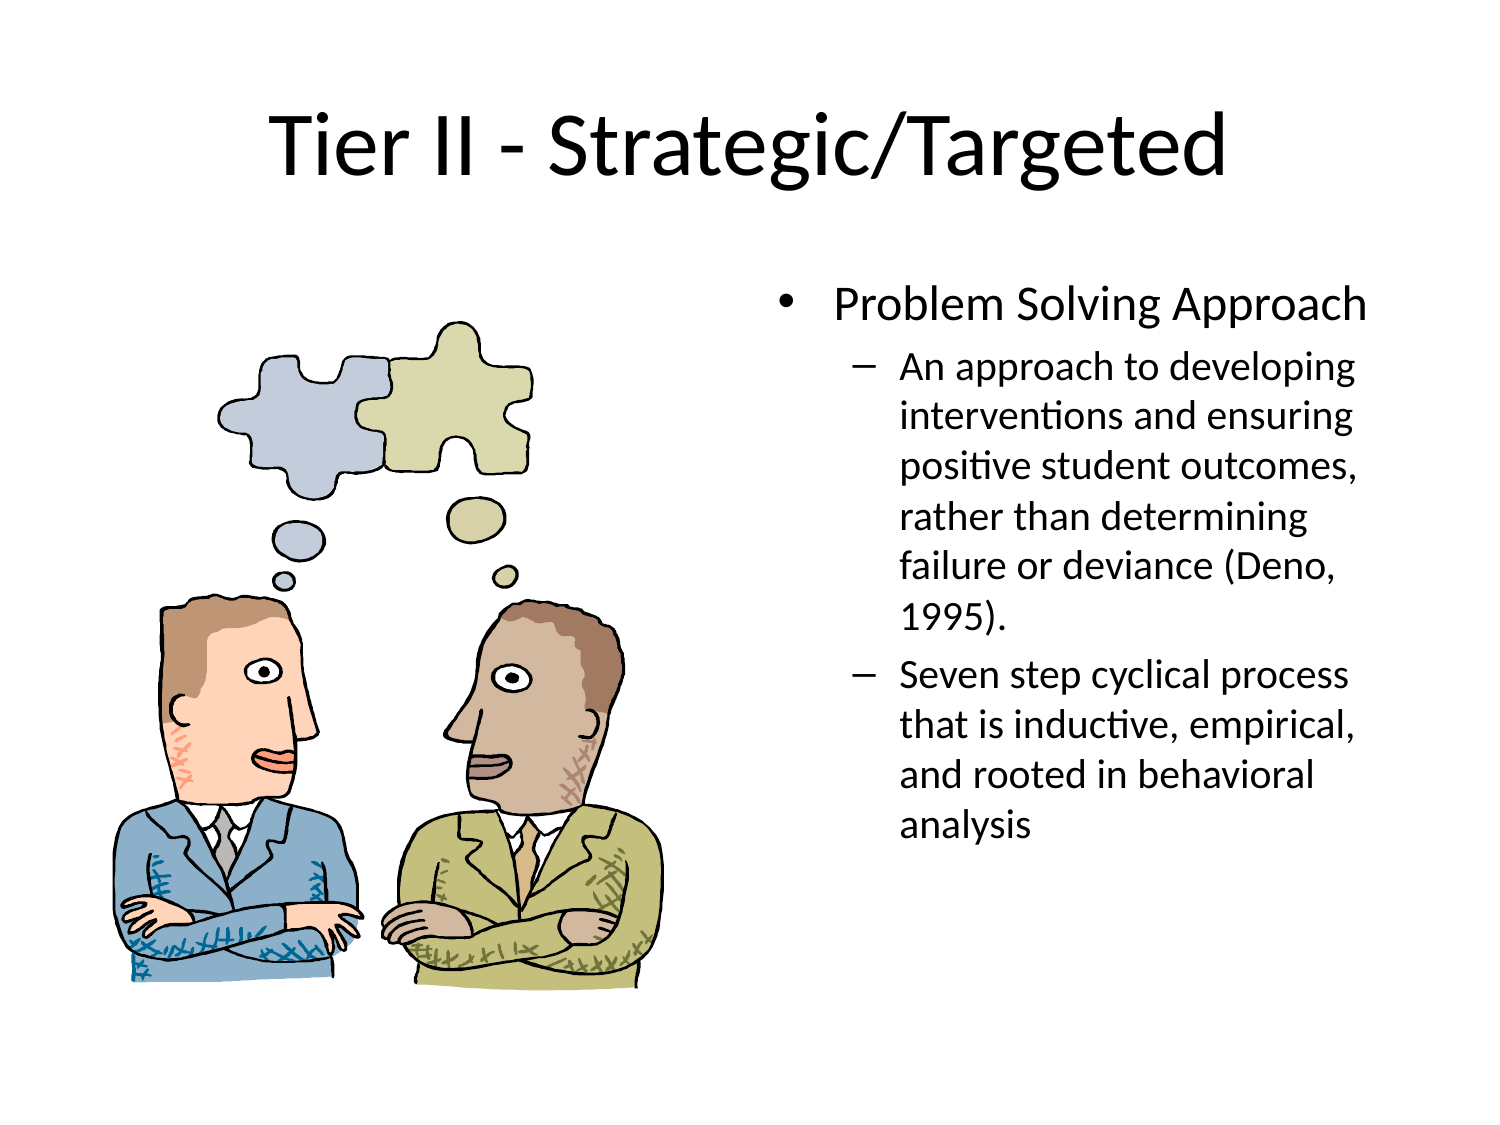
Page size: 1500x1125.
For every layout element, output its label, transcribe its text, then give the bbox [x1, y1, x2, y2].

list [112, 312, 676, 1001]
title Tier II - Strategic/Targeted [75, 45, 1425, 233]
list Problem Solving Approach An approach to developing interventions and ensuring positive student outcomes, rather than determining failure or deviance (Deno, 1995). Seven step cyclical process that is inductive, empirical, and rooted in behavioral analysis [762, 262, 1425, 1005]
